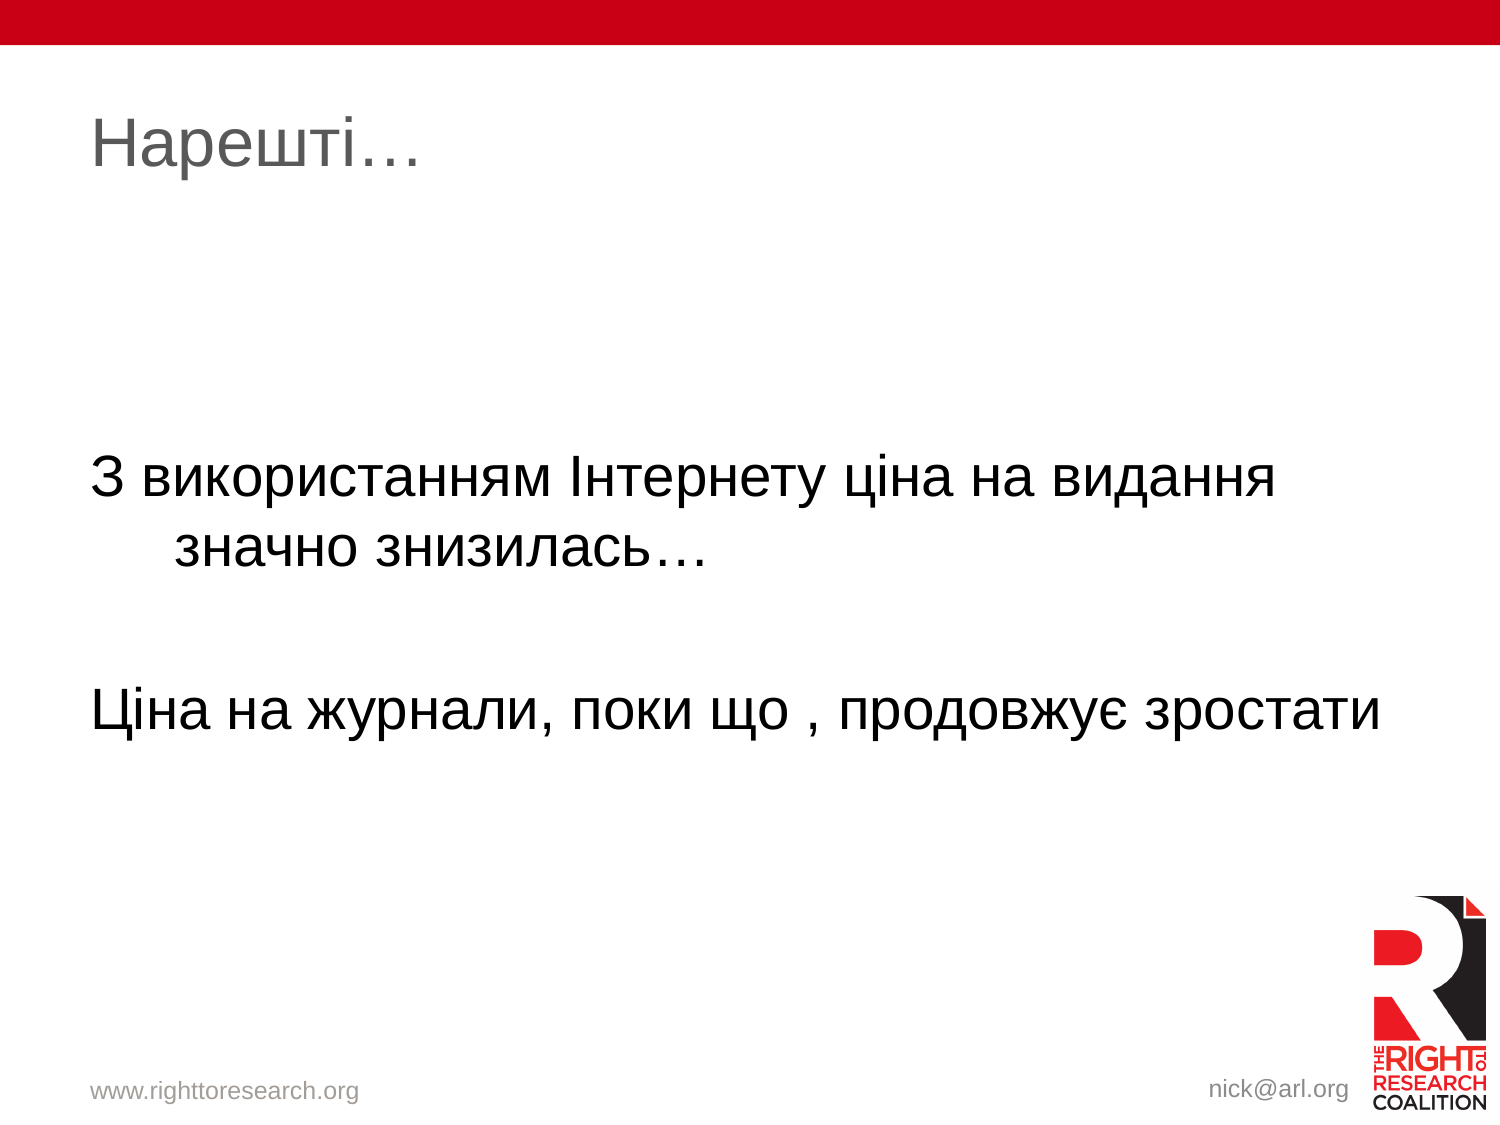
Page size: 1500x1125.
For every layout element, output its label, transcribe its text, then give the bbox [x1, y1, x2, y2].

text_box З використанням Інтернету ціна на видання значно знизилась… Ціна на журнали, поки що , продовжує зростати [74, 268, 1425, 912]
picture [1359, 882, 1500, 1125]
footer www.righttoresearch.org [75, 1051, 550, 1112]
text_box Нарешті… [74, 45, 1425, 233]
